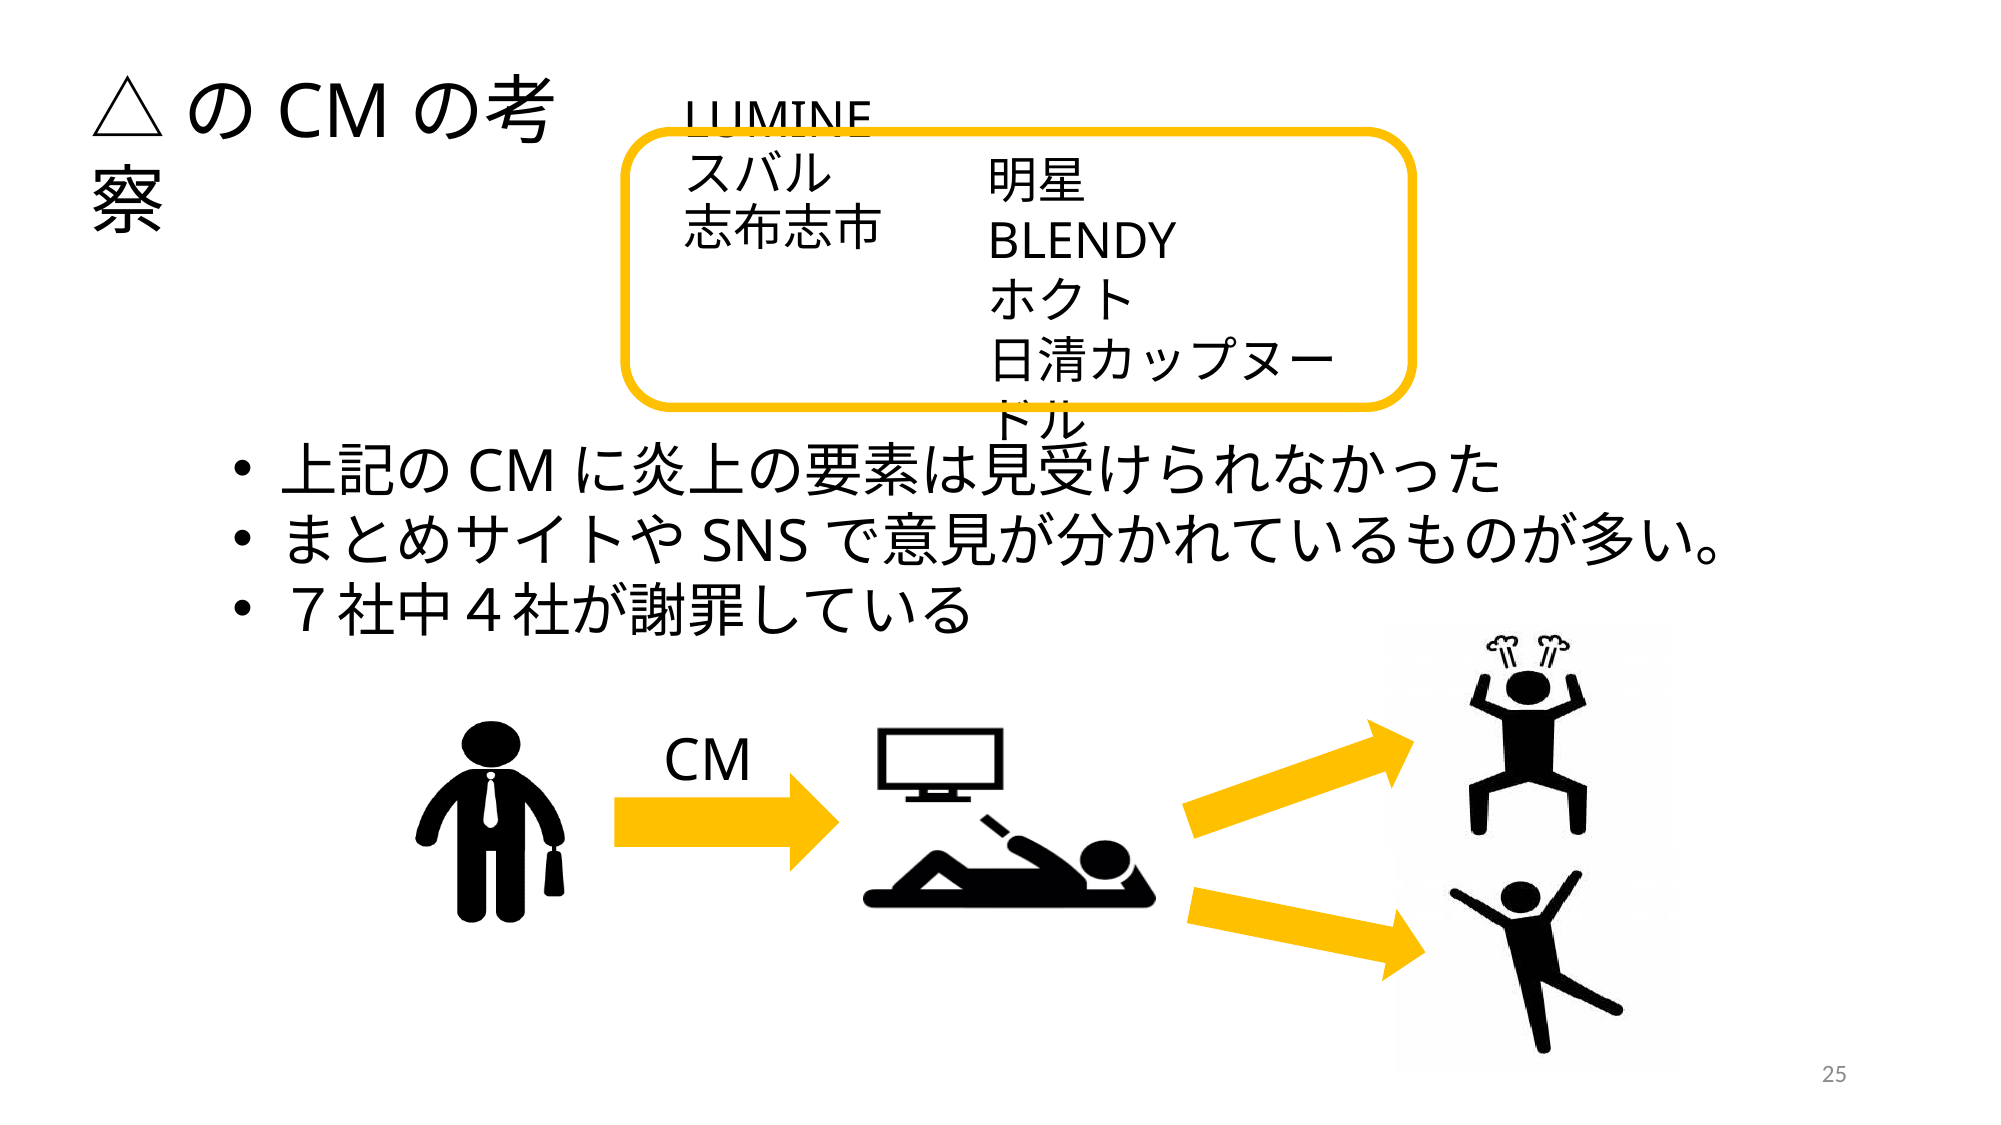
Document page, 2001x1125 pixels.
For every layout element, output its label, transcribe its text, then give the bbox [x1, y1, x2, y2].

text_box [359, 623, 1679, 1073]
text_box △のCMの考察 [75, 55, 597, 250]
text_box 明星 BLENDY ホクト 日清カップヌードル [972, 403, 1391, 456]
text_box 上記のCMに炎上の要素は見受けられなかった まとめサイトやSNSで意見が分かれているものが多い。 ７社中４社が謝罪している [217, 425, 1883, 651]
slide_number 25 [1412, 1042, 1863, 1103]
text_box [624, 130, 1414, 409]
